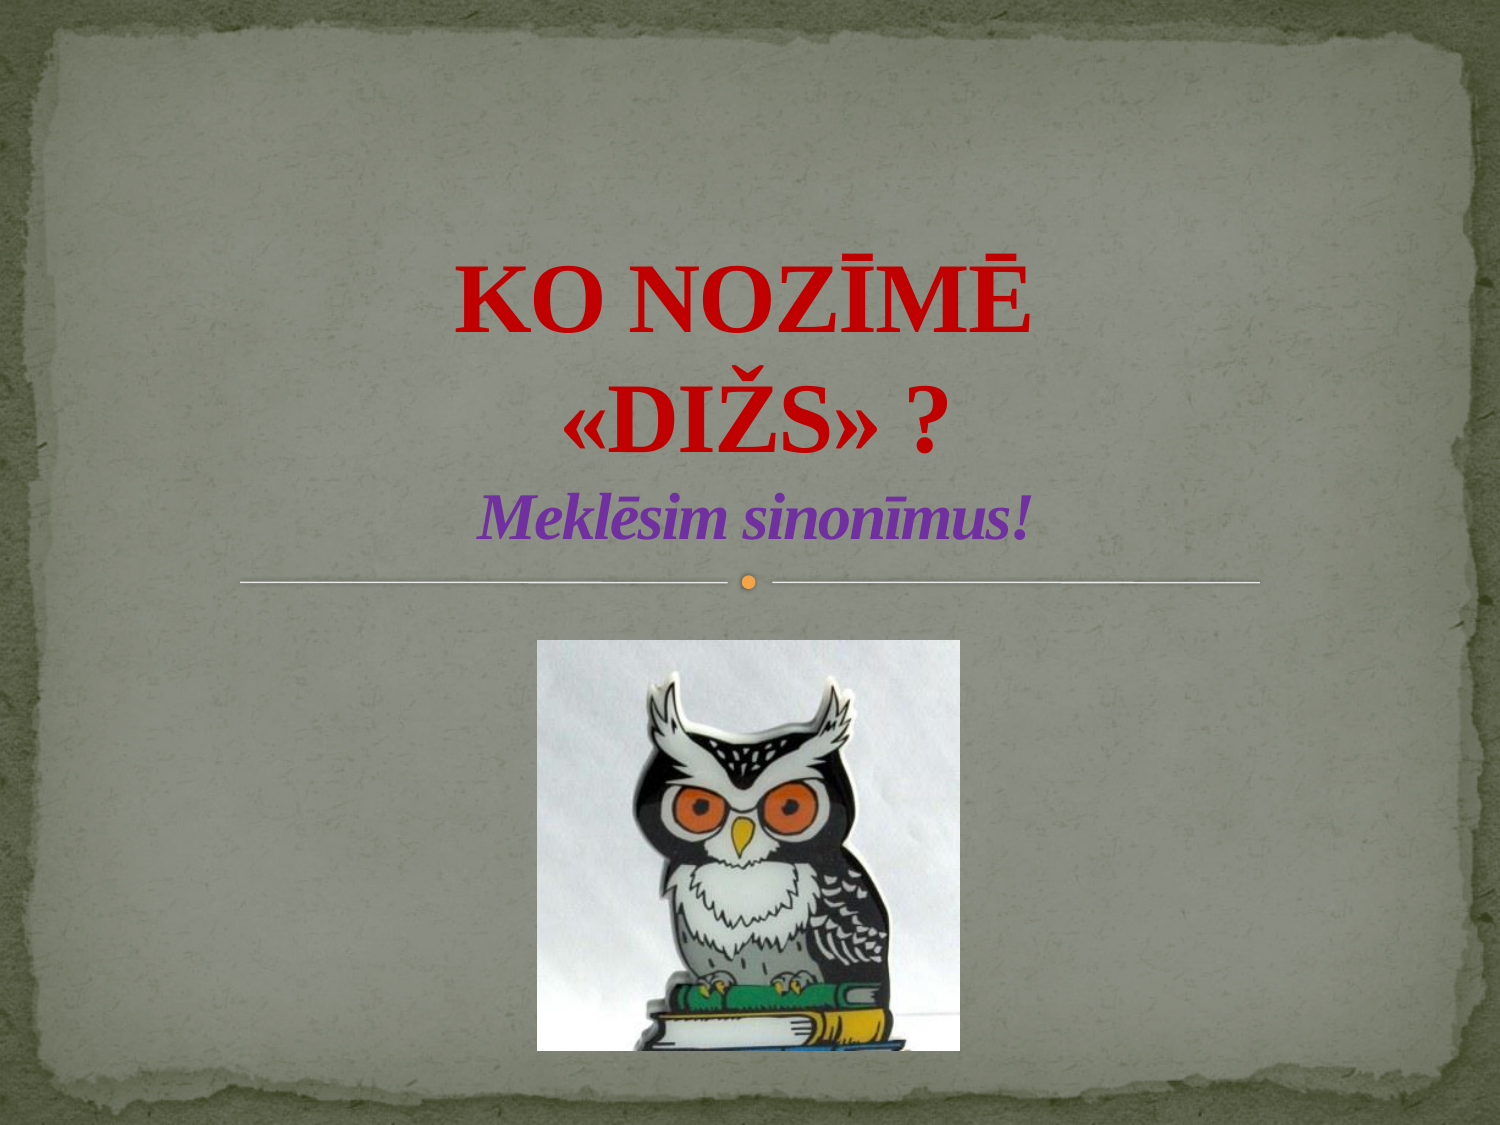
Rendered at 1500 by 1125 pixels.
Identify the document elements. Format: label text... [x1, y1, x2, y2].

picture [537, 640, 960, 1051]
title KO NOZĪMĒ «DIŽS» ? Meklēsim sinonīmus! [74, 125, 1438, 561]
